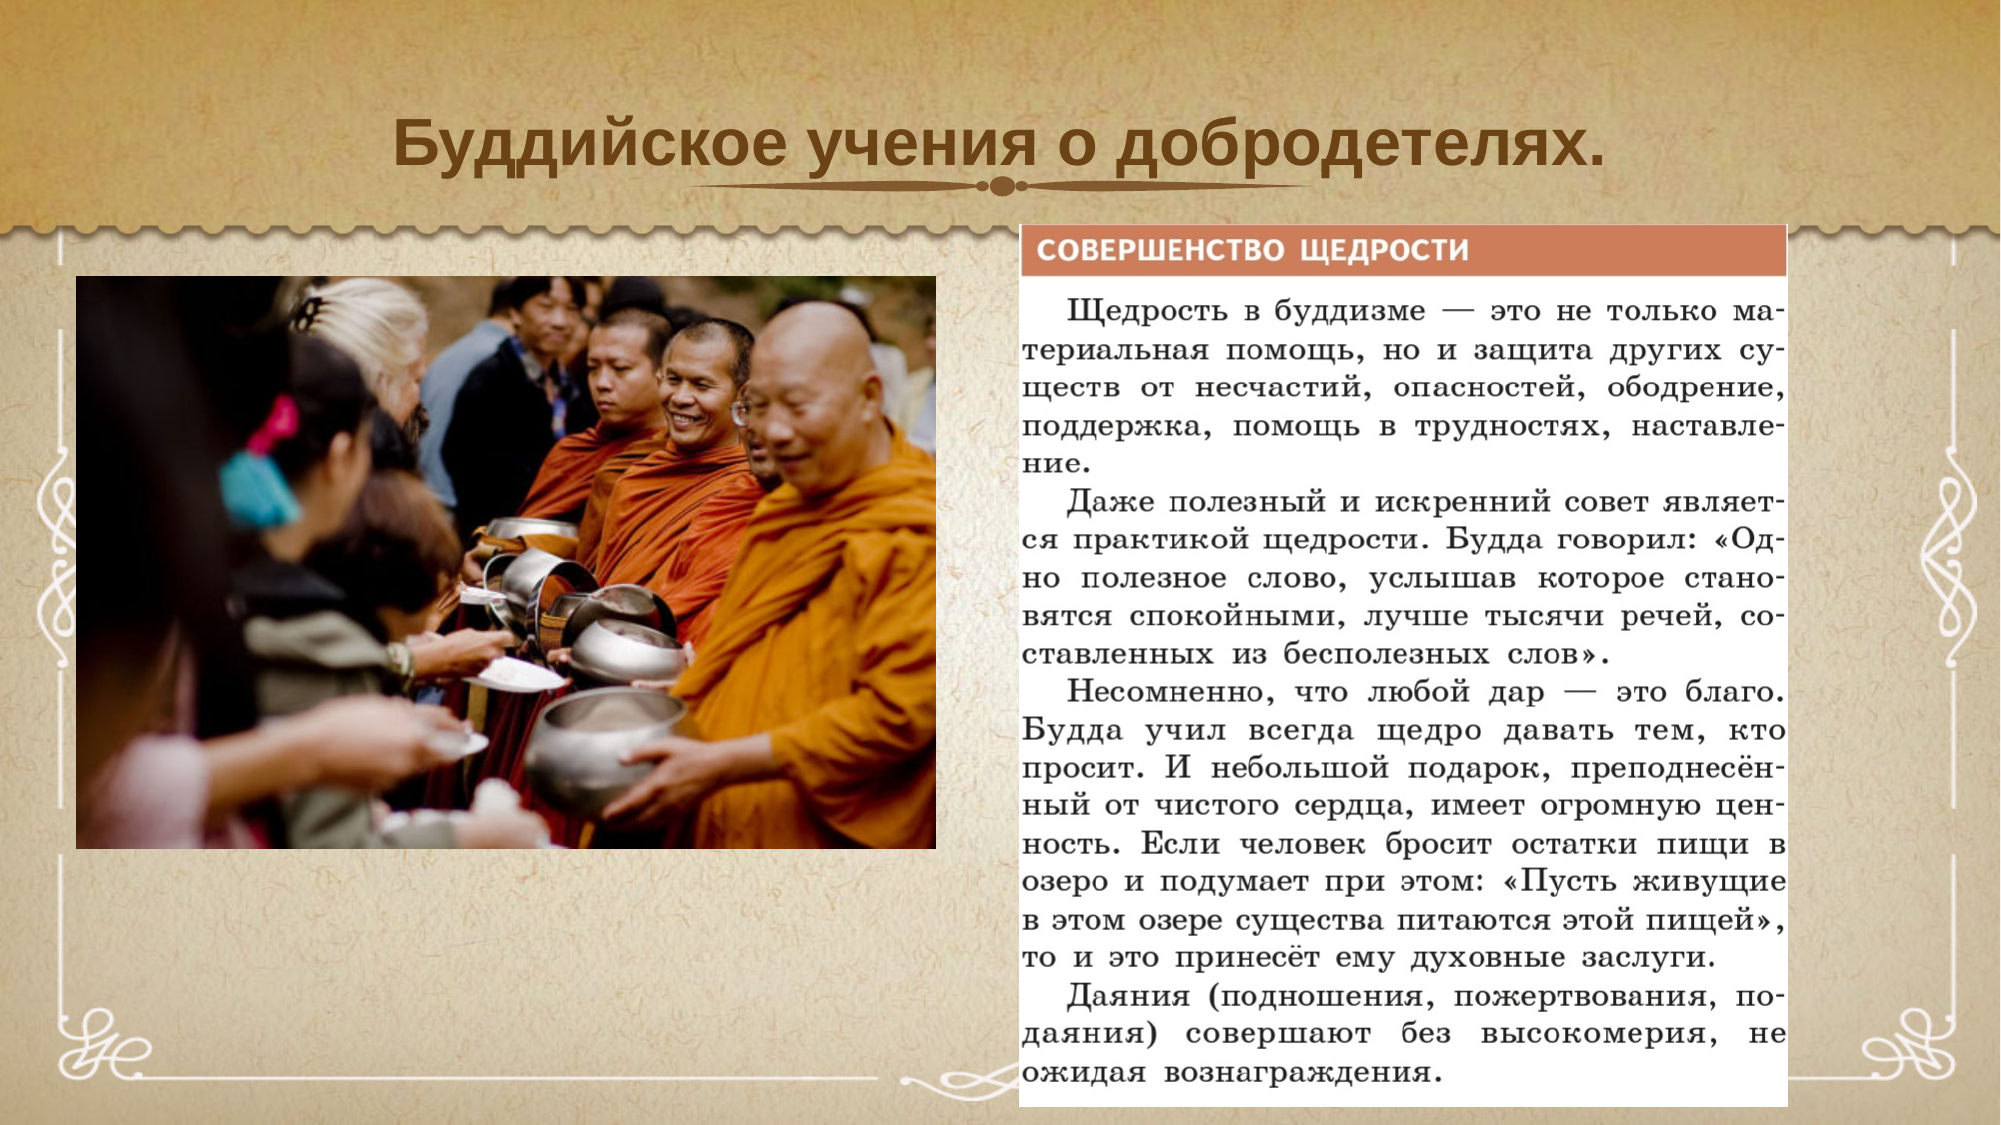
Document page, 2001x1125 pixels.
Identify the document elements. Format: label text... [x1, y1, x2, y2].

picture [0, 0, 2001, 1125]
title Буддийское учения о добродетелях. [99, 45, 1900, 233]
